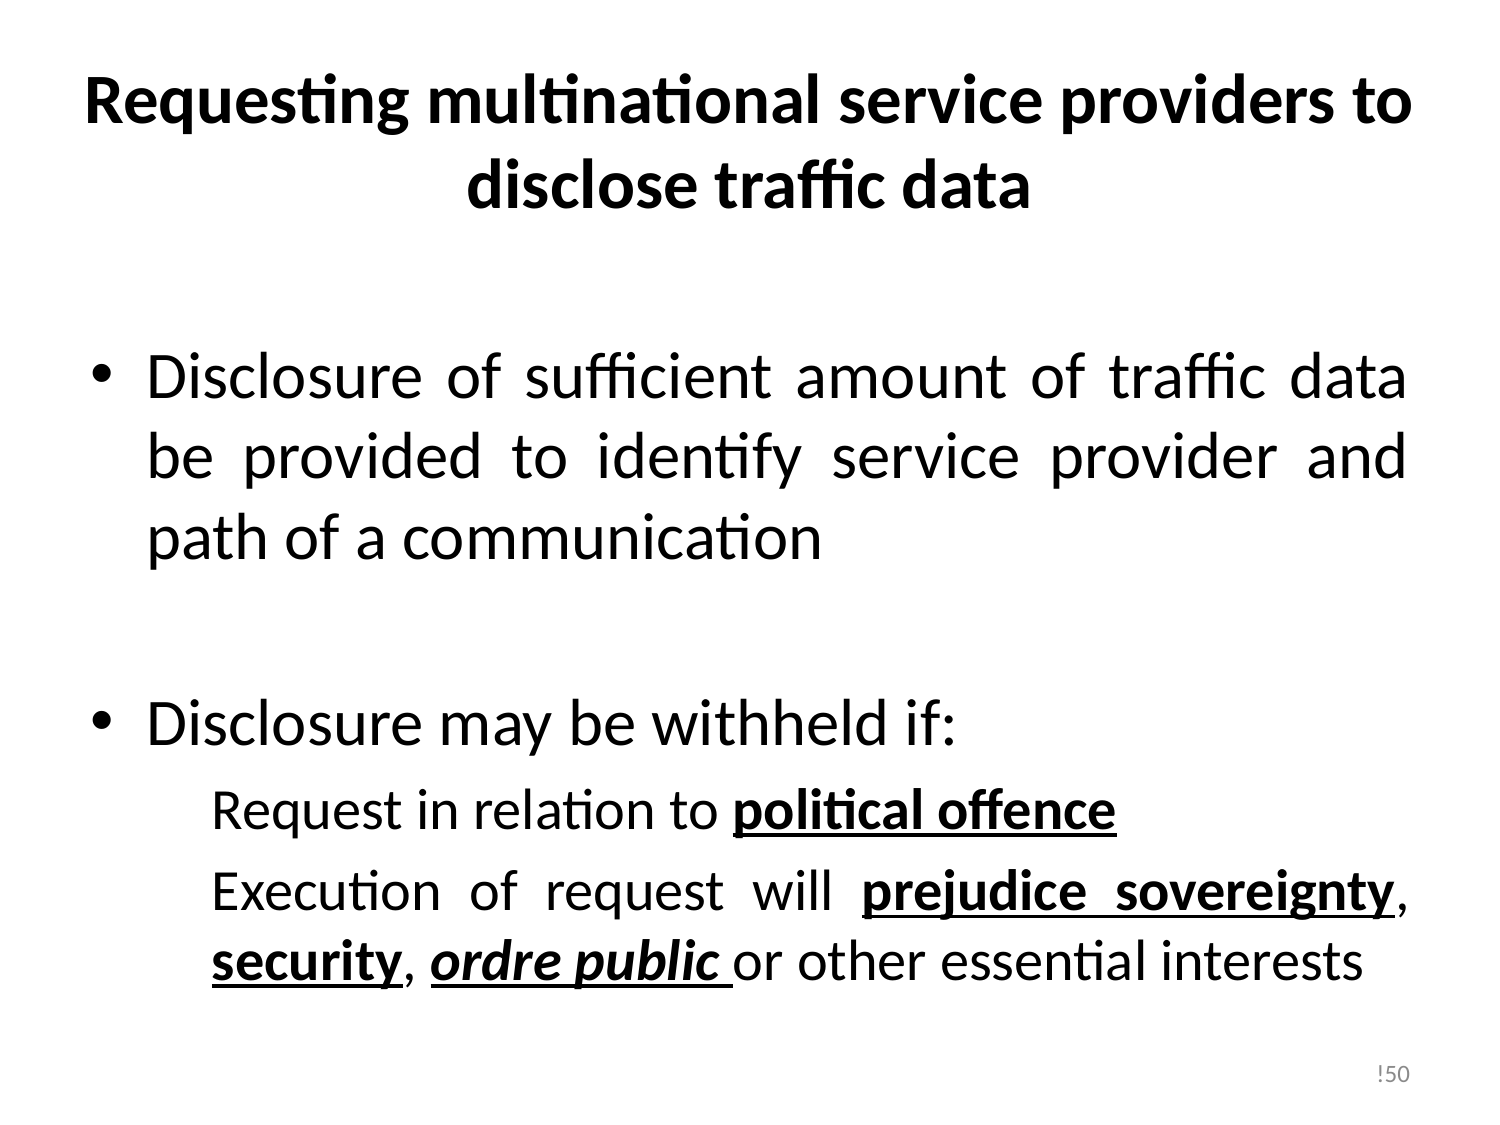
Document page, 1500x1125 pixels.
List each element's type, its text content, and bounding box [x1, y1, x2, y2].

title Requesting multinational service providers to disclose traffic data [56, 45, 1444, 233]
slide_number !50 [1074, 1042, 1425, 1103]
list Disclosure of sufficient amount of traffic data be provided to identify service provider and path of a communication Disclosure may be withheld if: Request in relation to political offence Execution of request will prejudice sovereignty, security, ordre public or other essential interests [75, 324, 1425, 1005]
